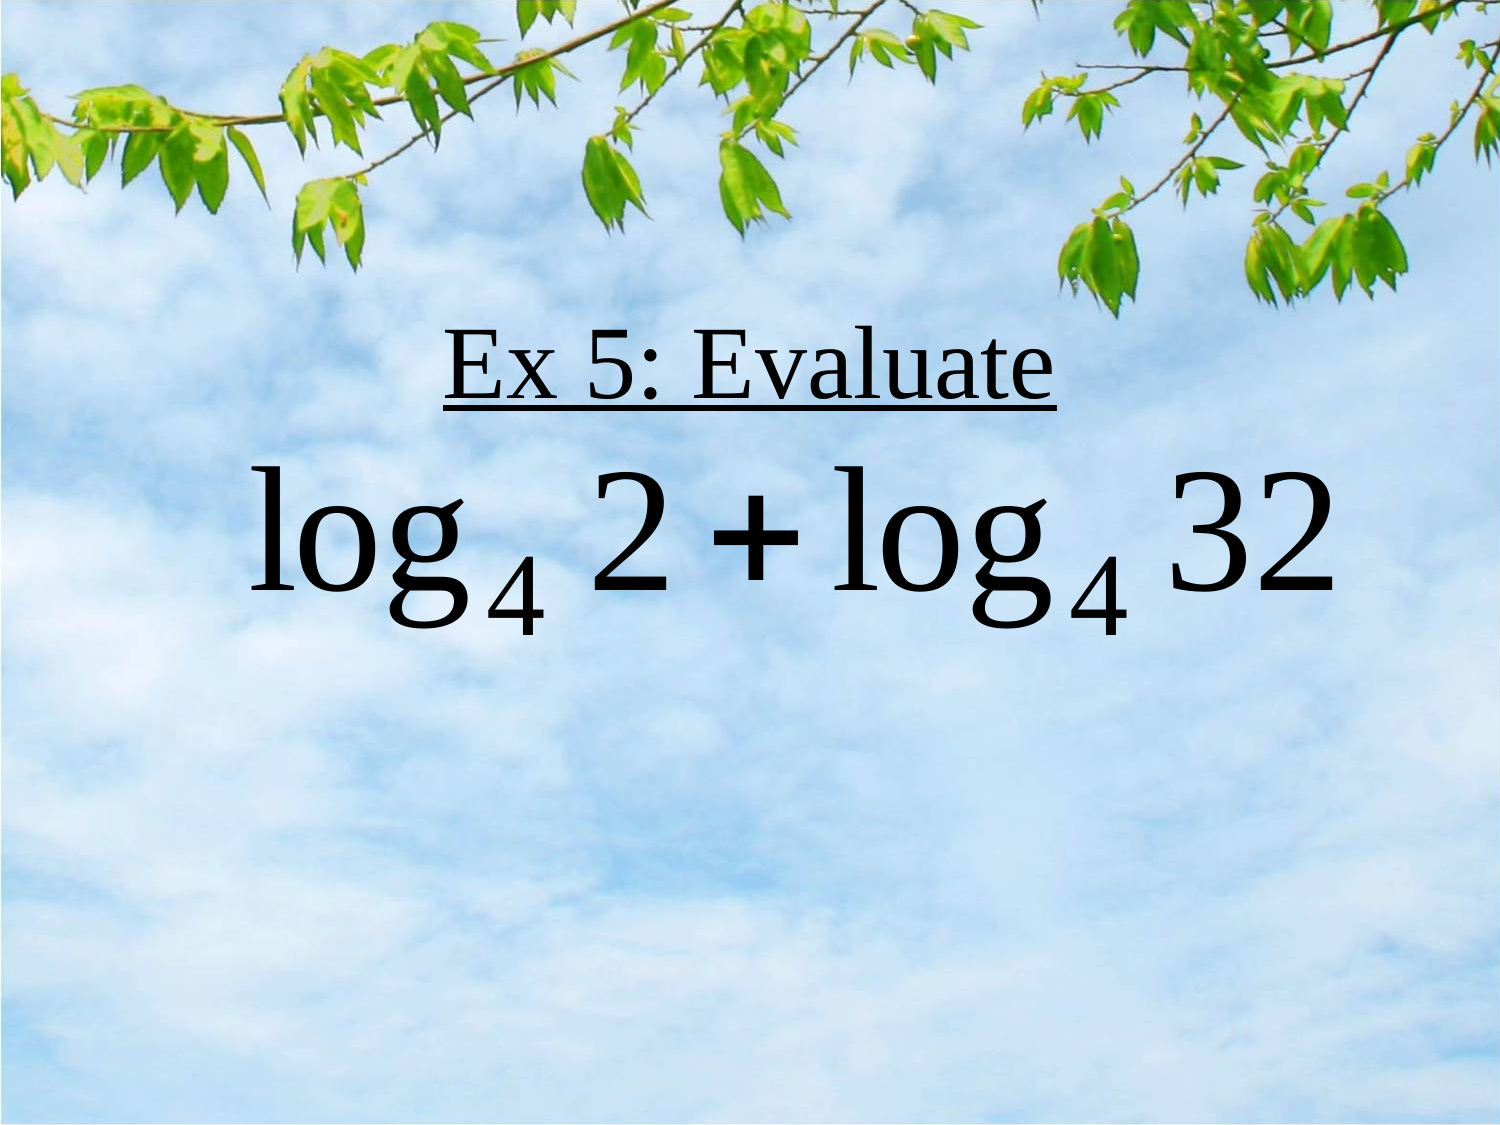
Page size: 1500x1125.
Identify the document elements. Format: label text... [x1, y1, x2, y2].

picture [0, 0, 1500, 1125]
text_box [224, 412, 1367, 665]
text_box Ex 5: Evaluate [125, 287, 1375, 1052]
